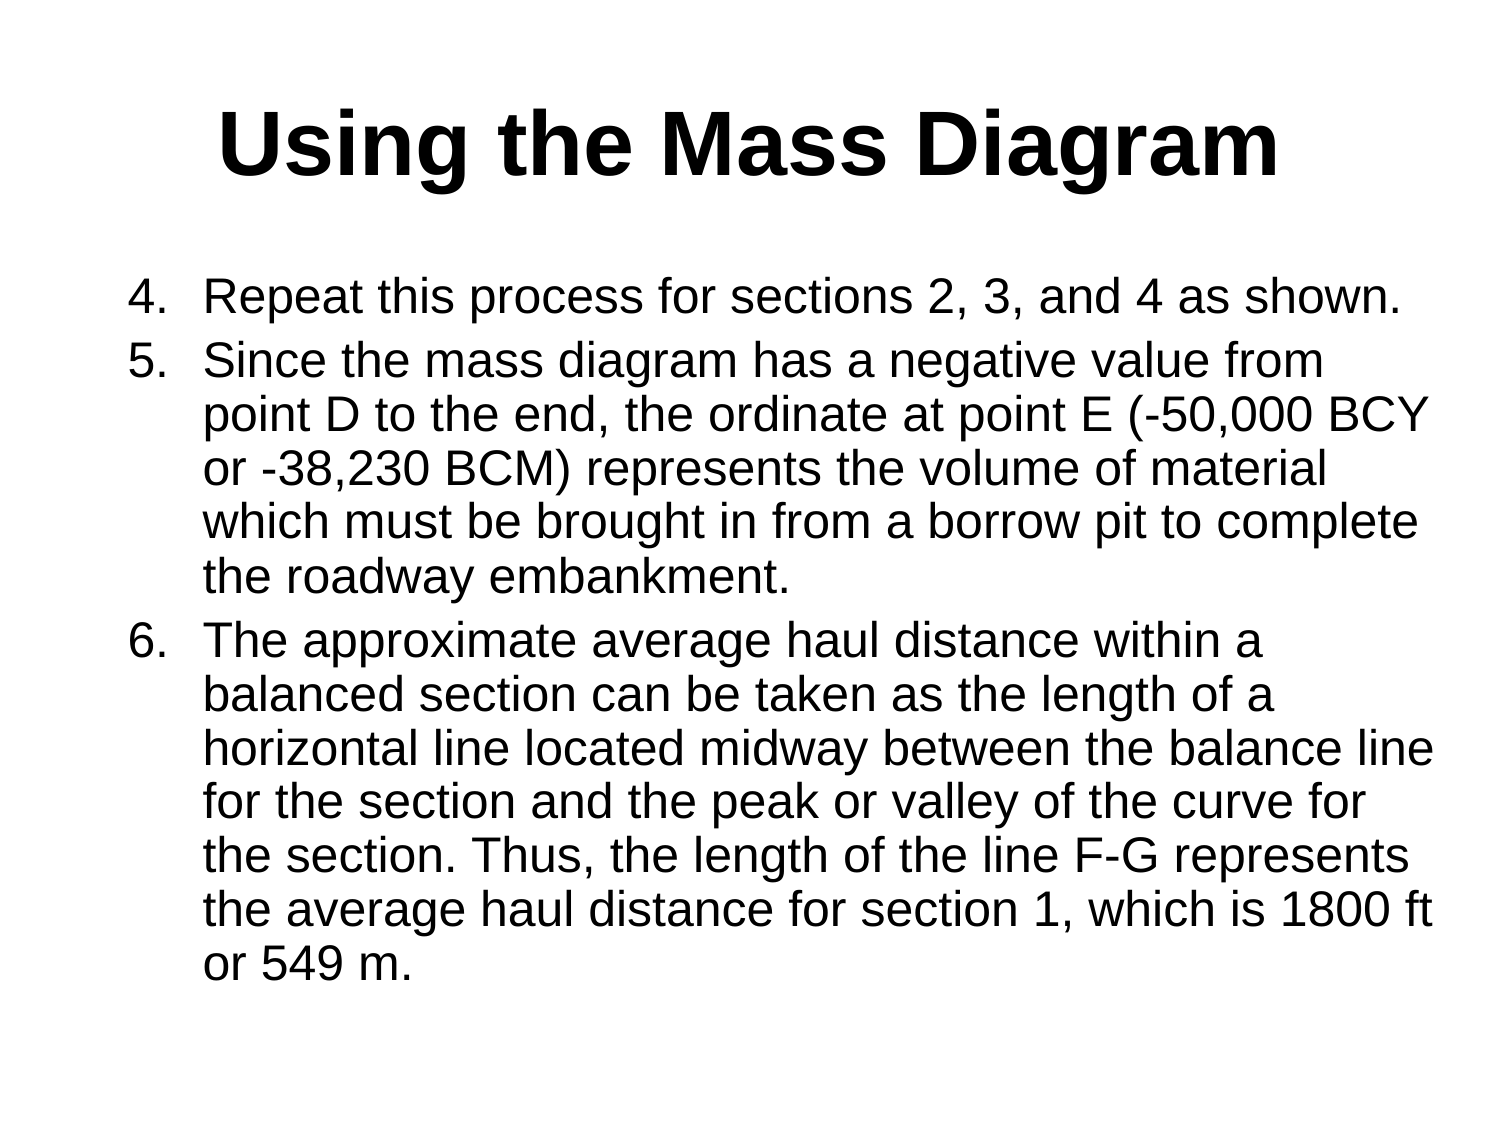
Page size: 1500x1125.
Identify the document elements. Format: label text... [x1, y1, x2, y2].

list Repeat this process for sections 2, 3, and 4 as shown. Since the mass diagram has a negative value from point D to the end, the ordinate at point E (-50,000 BCY or -38,230 BCM) represents the volume of material which must be brought in from a borrow pit to complete the roadway embankment. The approximate average haul distance within a balanced section can be taken as the length of a horizontal line located midway between the balance line for the section and the peak or valley of the curve for the section. Thus, the length of the line F-G represents the average haul distance for section 1, which is 1800 ft or 549 m. [37, 262, 1463, 1076]
title Using the Mass Diagram [74, 44, 1426, 233]
